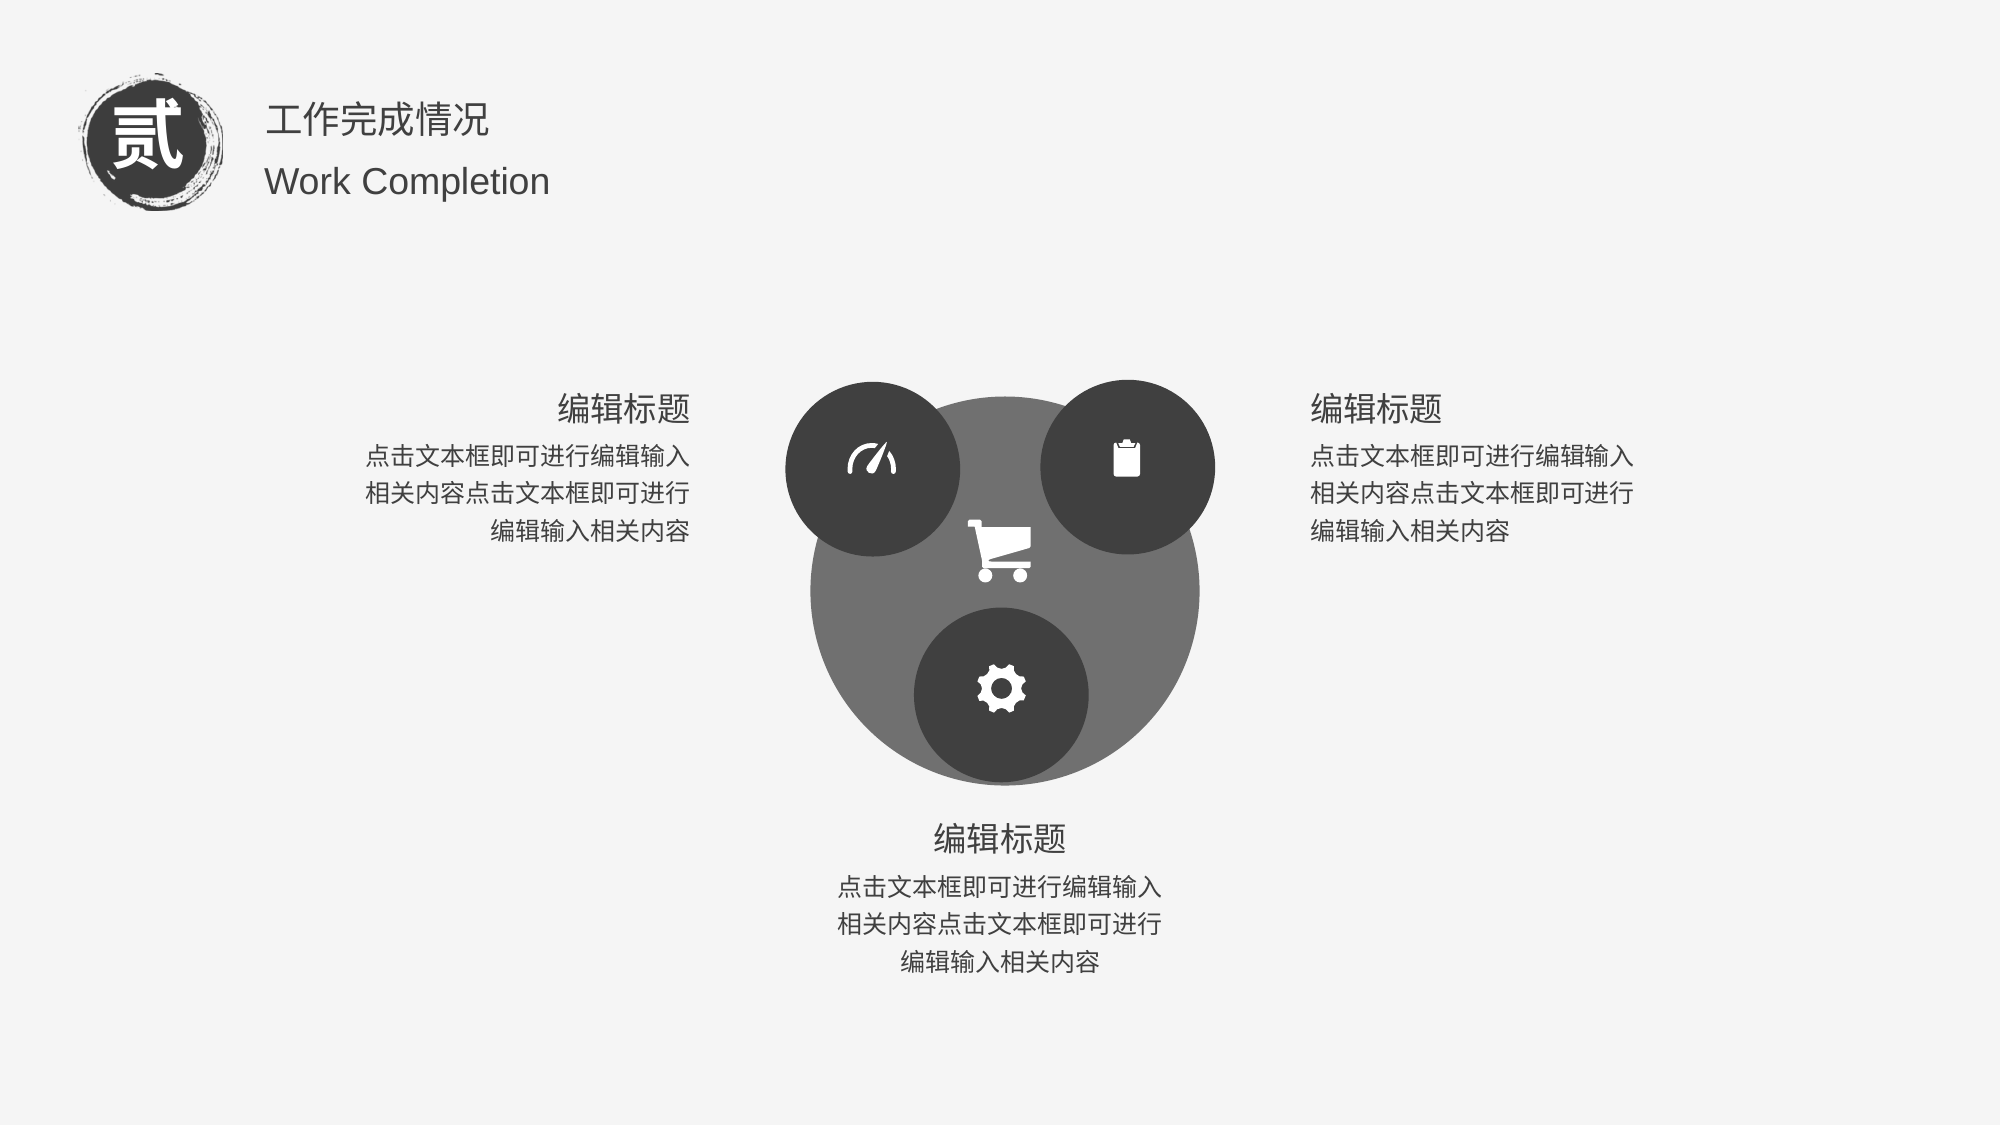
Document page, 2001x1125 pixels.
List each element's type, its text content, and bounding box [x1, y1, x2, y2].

text_box 编辑标题 [500, 380, 706, 435]
text_box [810, 396, 1200, 786]
text_box [977, 664, 1026, 713]
text_box [887, 450, 896, 474]
text_box 点击文本框即可进行编辑输入相关内容点击文本框即可进行编辑输入相关内容 [1295, 425, 1659, 553]
picture [78, 73, 223, 211]
text_box [785, 381, 961, 557]
text_box [913, 607, 1089, 783]
text_box [847, 443, 879, 474]
text_box 编辑标题 [1295, 380, 1500, 435]
text_box [967, 519, 1031, 583]
text_box 编辑标题 [898, 811, 1103, 866]
text_box [1040, 379, 1216, 555]
text_box [866, 441, 887, 474]
text_box Work Completion [249, 149, 1074, 210]
text_box 点击文本框即可进行编辑输入相关内容点击文本框即可进行编辑输入相关内容 [342, 425, 706, 553]
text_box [1113, 439, 1141, 477]
text_box 点击文本框即可进行编辑输入相关内容点击文本框即可进行编辑输入相关内容 [818, 856, 1182, 984]
text_box 工作完成情况 [250, 55, 506, 149]
